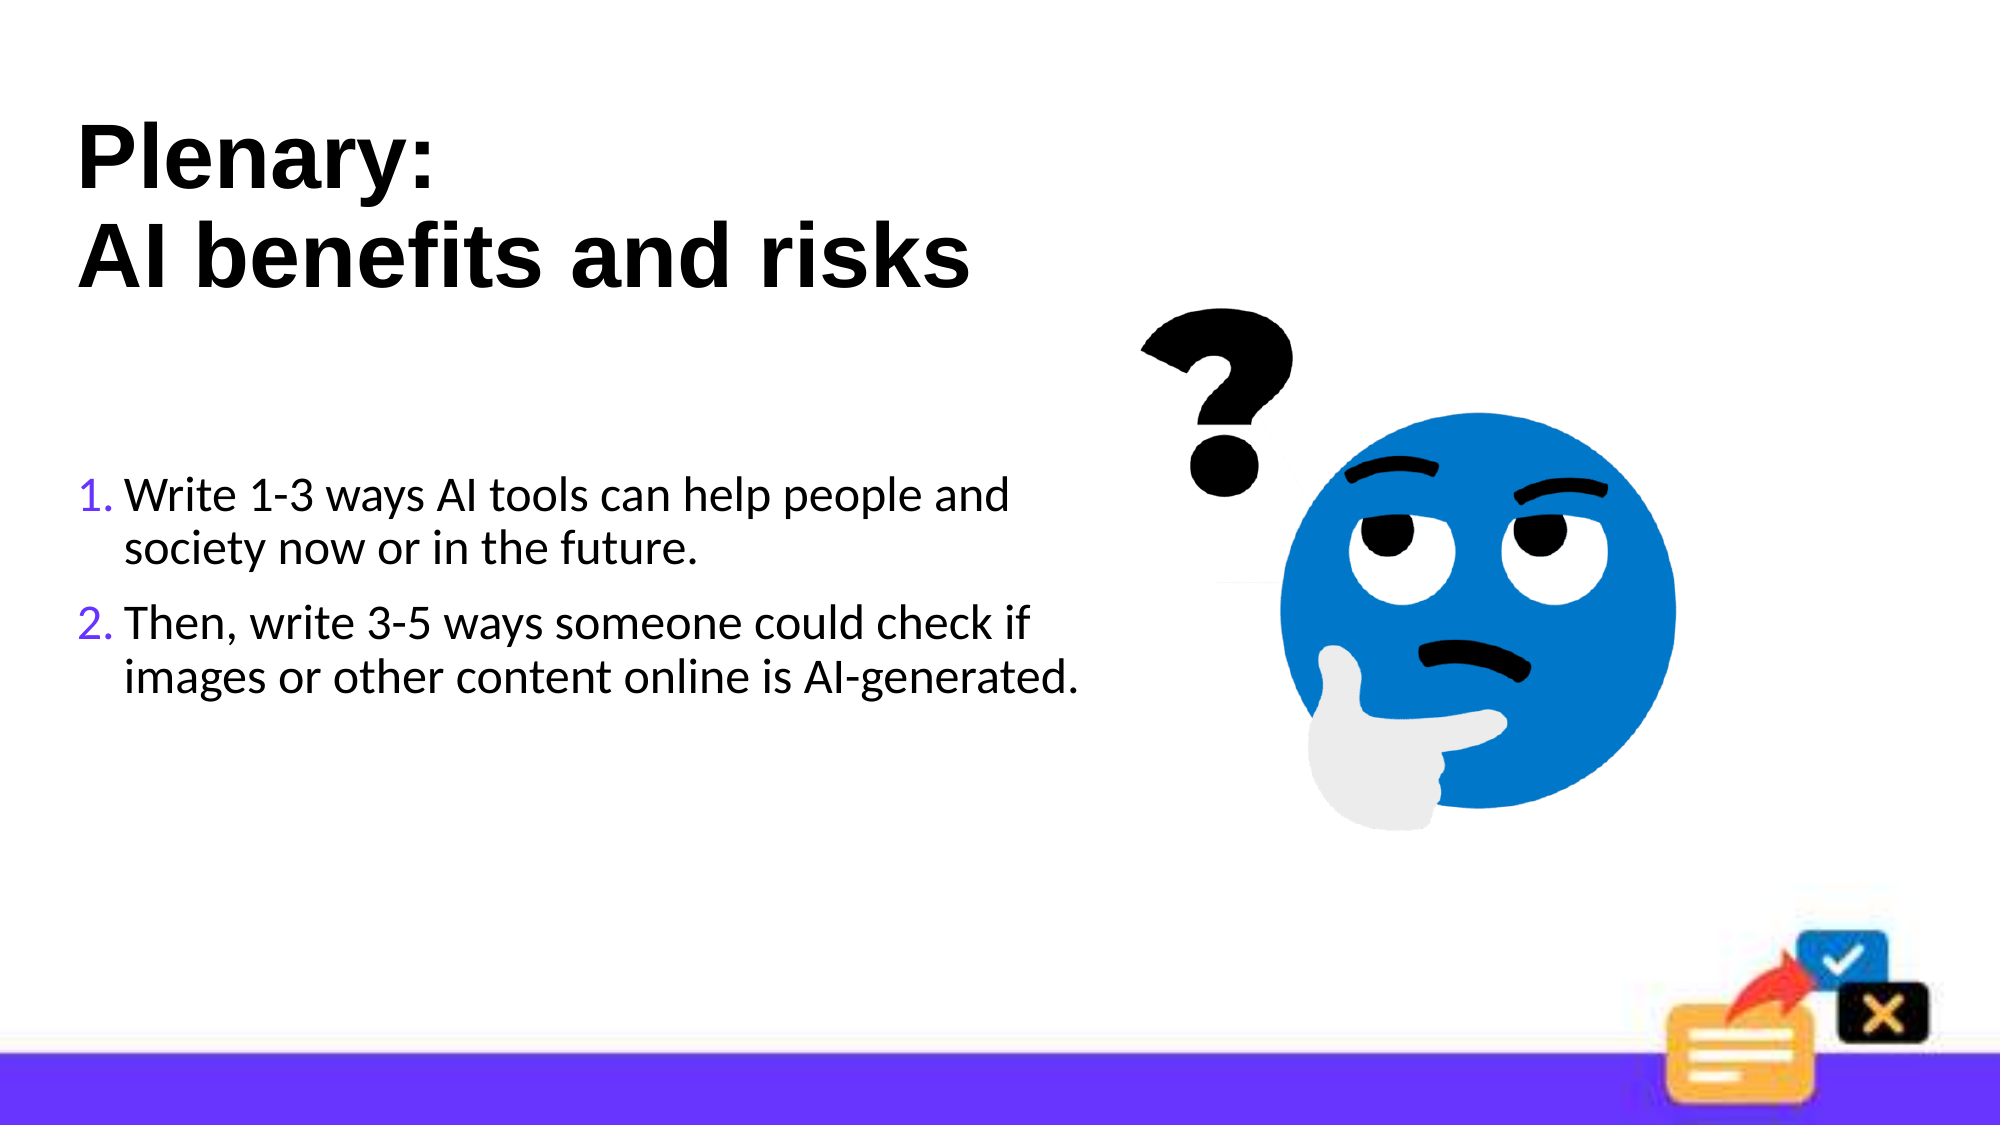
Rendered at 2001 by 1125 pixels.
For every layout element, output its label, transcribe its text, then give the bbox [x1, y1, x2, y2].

text_box Plenary: AI benefits and risks [76, 109, 1522, 228]
text_box Write 1-3 ways AI tools can help people and society now or in the future. Then, write 3-5 ways someone could check if images or other content online is AI-generated. [76, 467, 1130, 1125]
picture [0, 0, 2000, 1125]
